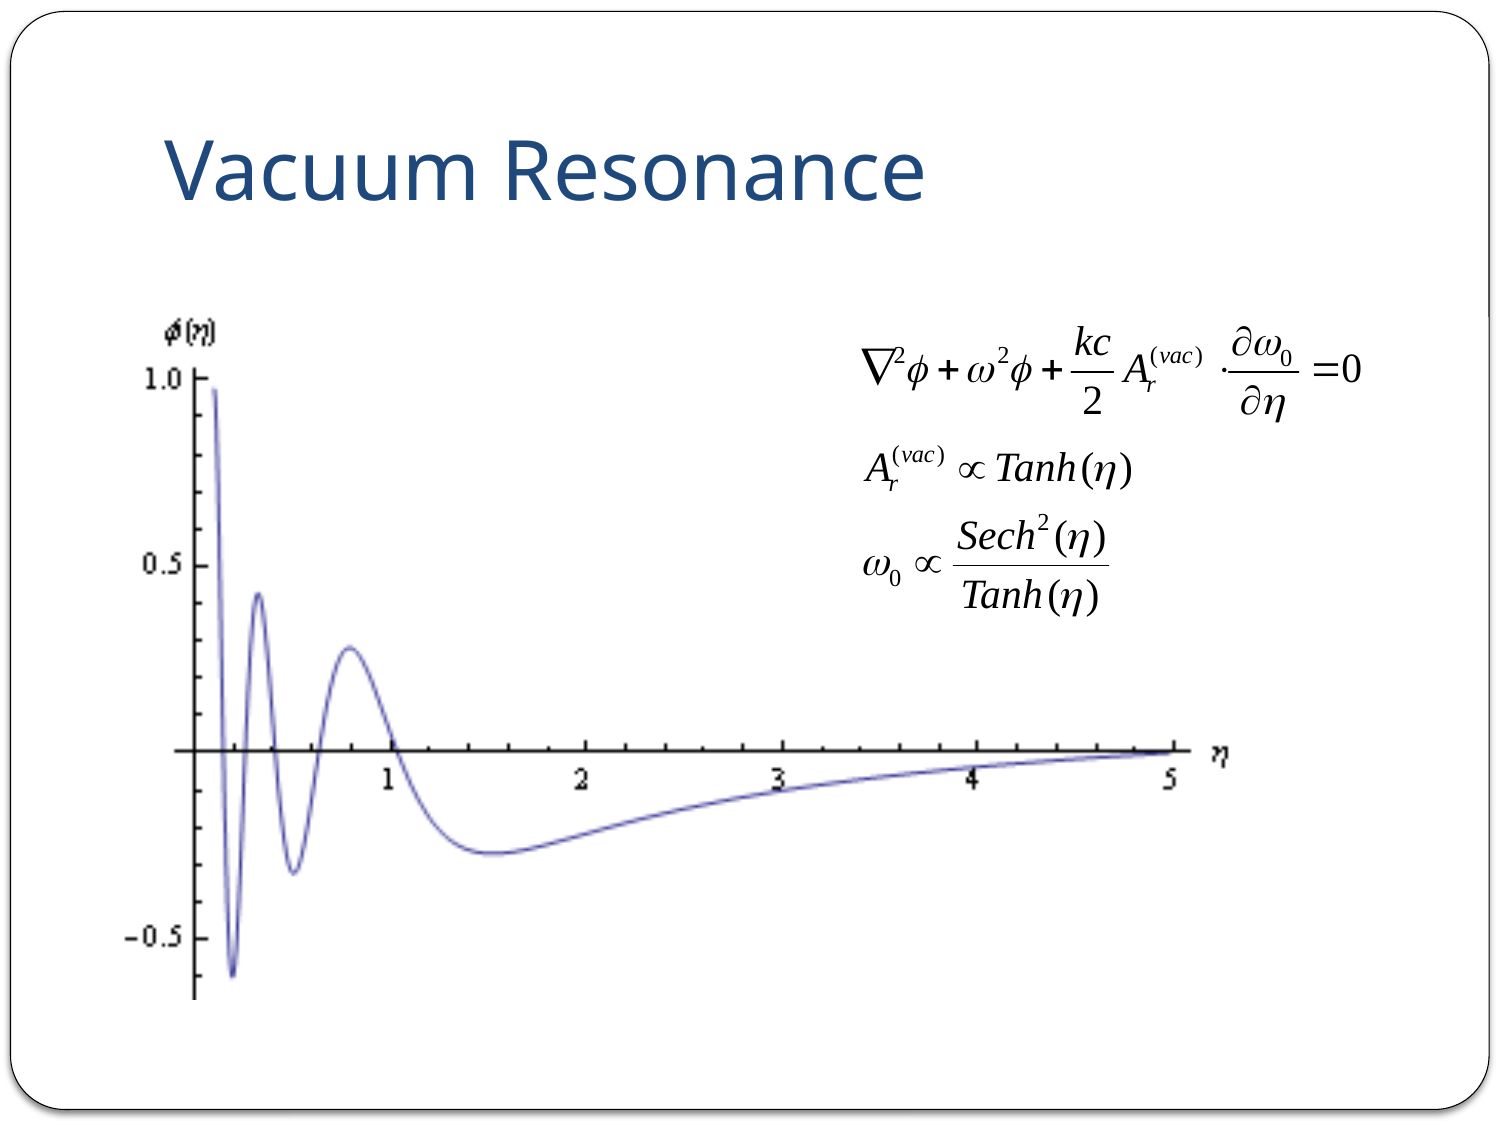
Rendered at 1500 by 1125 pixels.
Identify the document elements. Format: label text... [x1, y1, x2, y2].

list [855, 314, 1371, 628]
picture [123, 314, 1232, 1000]
title Vacuum Resonance [150, 45, 1425, 233]
